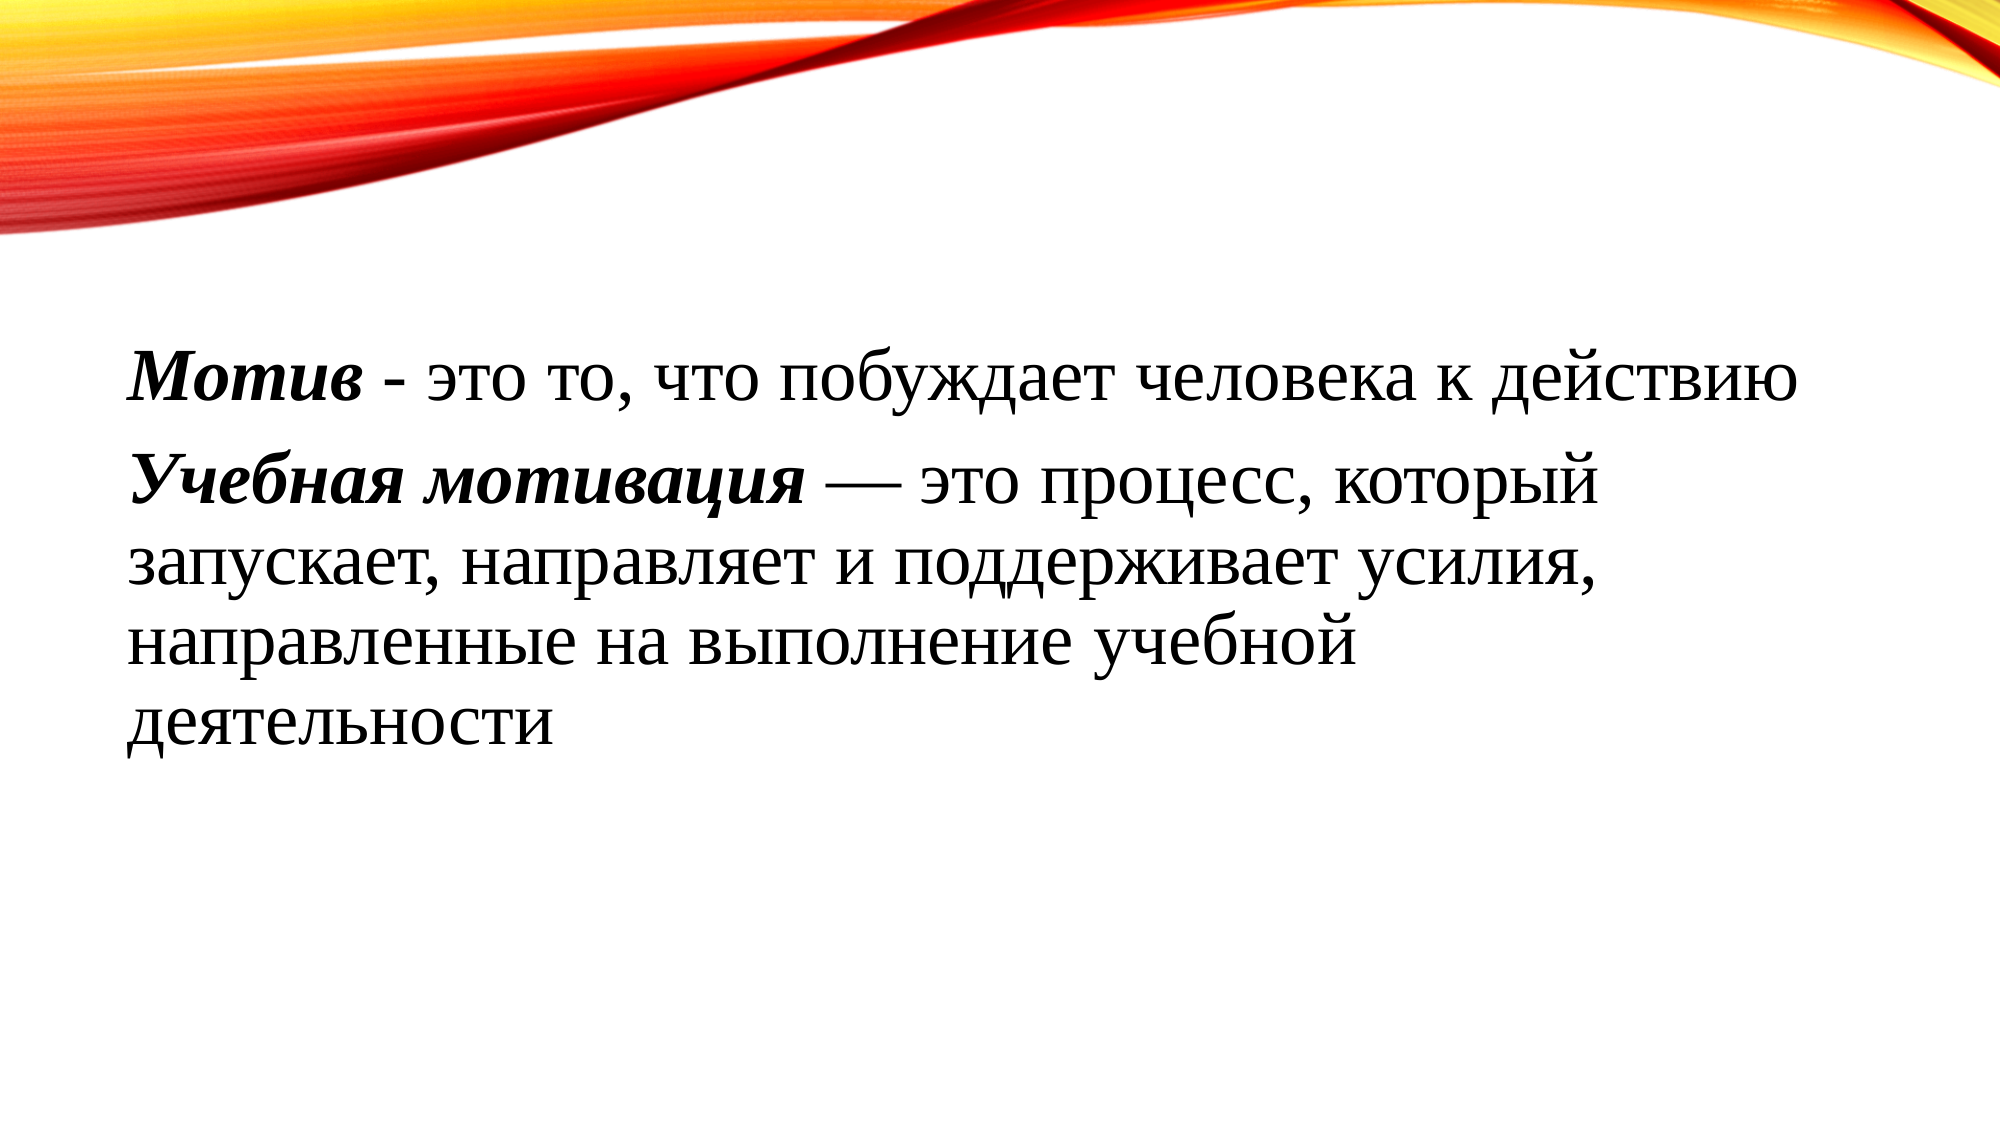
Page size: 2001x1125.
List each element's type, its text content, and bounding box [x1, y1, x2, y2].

text_box Мотив - это то, что побуждает человека к действию Учебная мотивация — это процесс, который запускает, направляет и поддерживает усилия, направленные на выполнение учебной деятельности [125, 311, 1812, 760]
picture [0, 0, 2000, 237]
